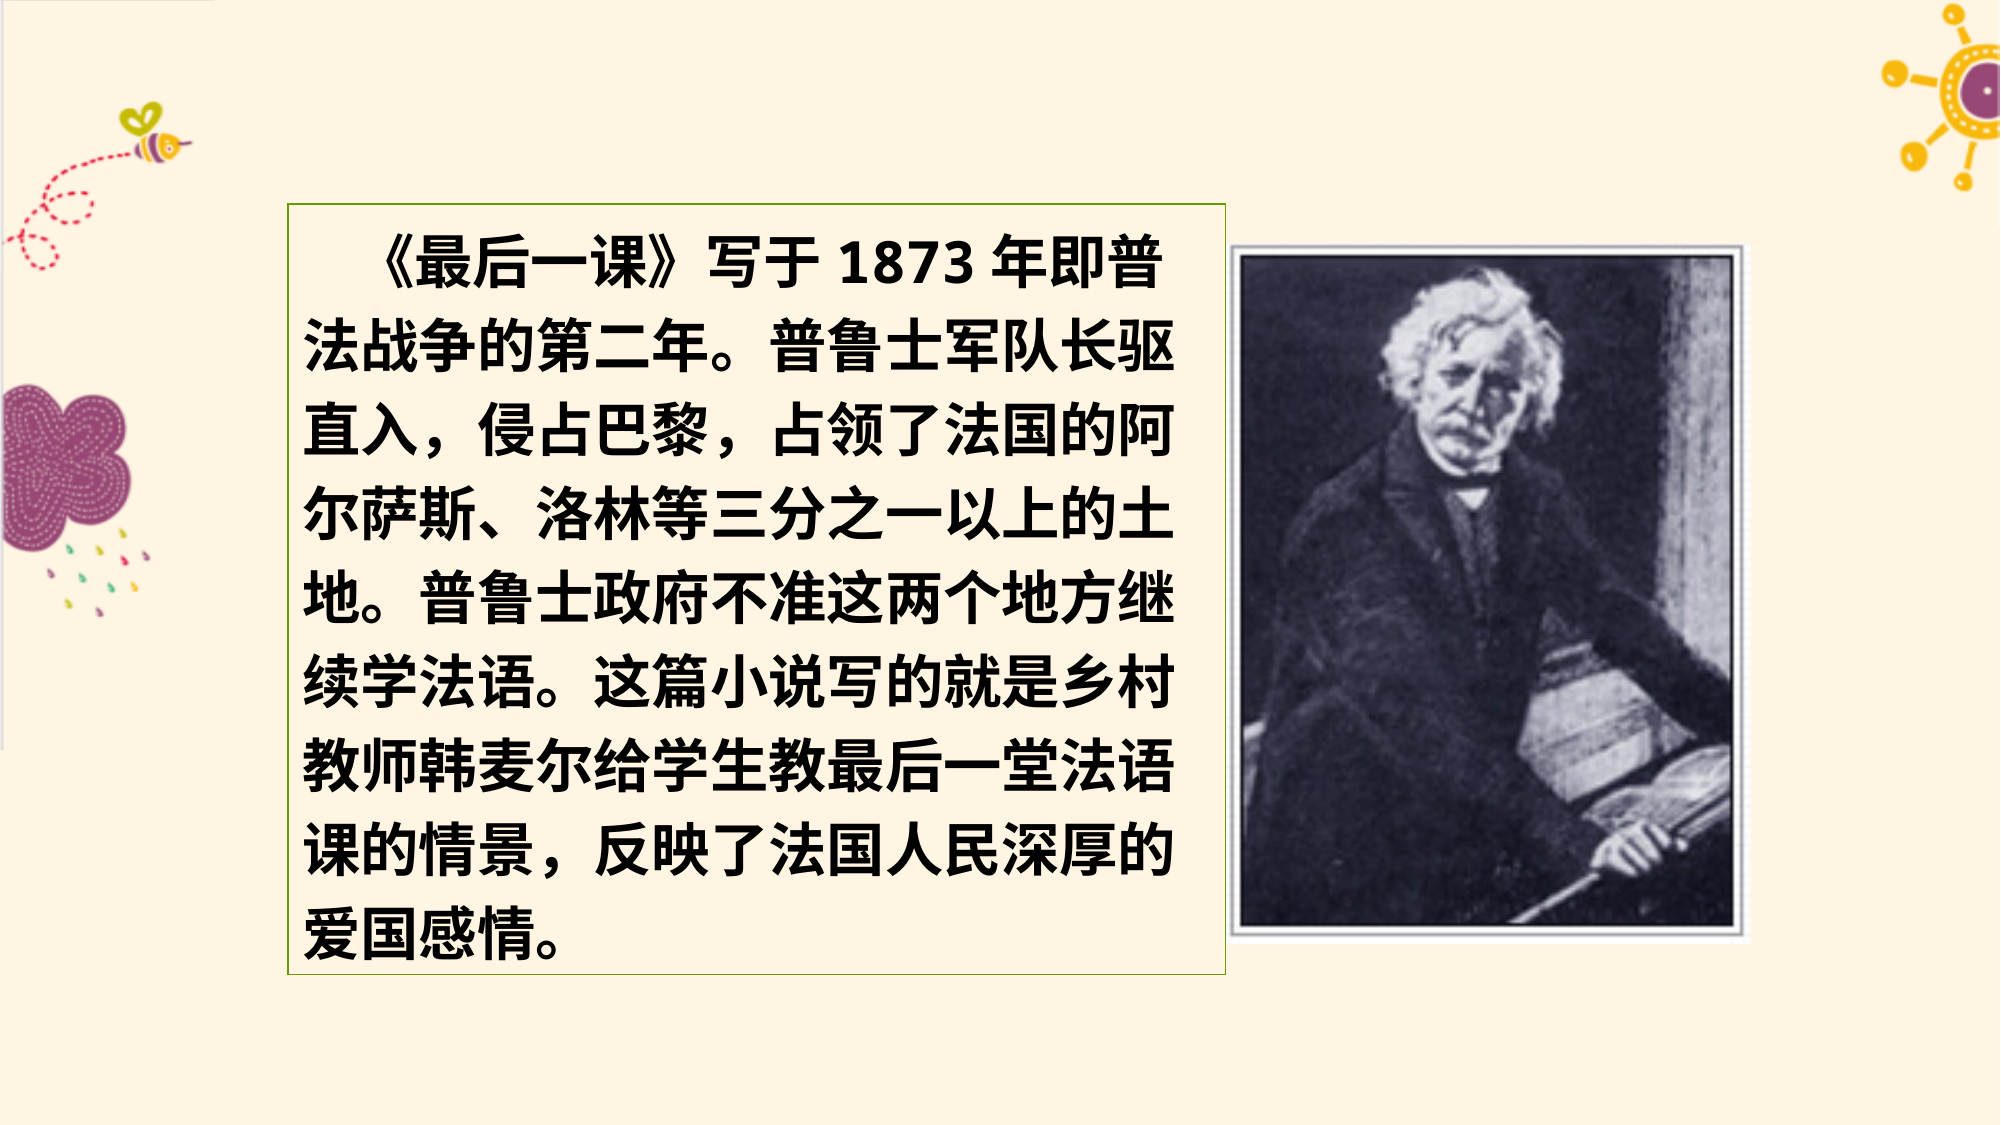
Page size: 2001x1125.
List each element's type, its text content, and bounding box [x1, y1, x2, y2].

text_box 《最后一课》写于1873年即普法战争的第二年。普鲁士军队长驱直入，侵占巴黎，占领了法国的阿尔萨斯、洛林等三分之一以上的土地。普鲁士政府不准这两个地方继续学法语。这篇小说写的就是乡村教师韩麦尔给学生教最后一堂法语课的情景，反映了法国人民深厚的爱国感情。 [287, 204, 1226, 479]
picture [0, 0, 2000, 1125]
text_box 《最后一课》写于1873年即普法战争的第二年。普鲁士军队长驱直入，侵占巴黎，占领了法国的阿尔萨斯、洛林等三分之一以上的土地。普鲁士政府不准这两个地方继续学法语。这篇小说写的就是乡村教师韩麦尔给学生教最后一堂法语课的情景，反映了法国人民深厚的爱国感情。 [287, 480, 1226, 975]
